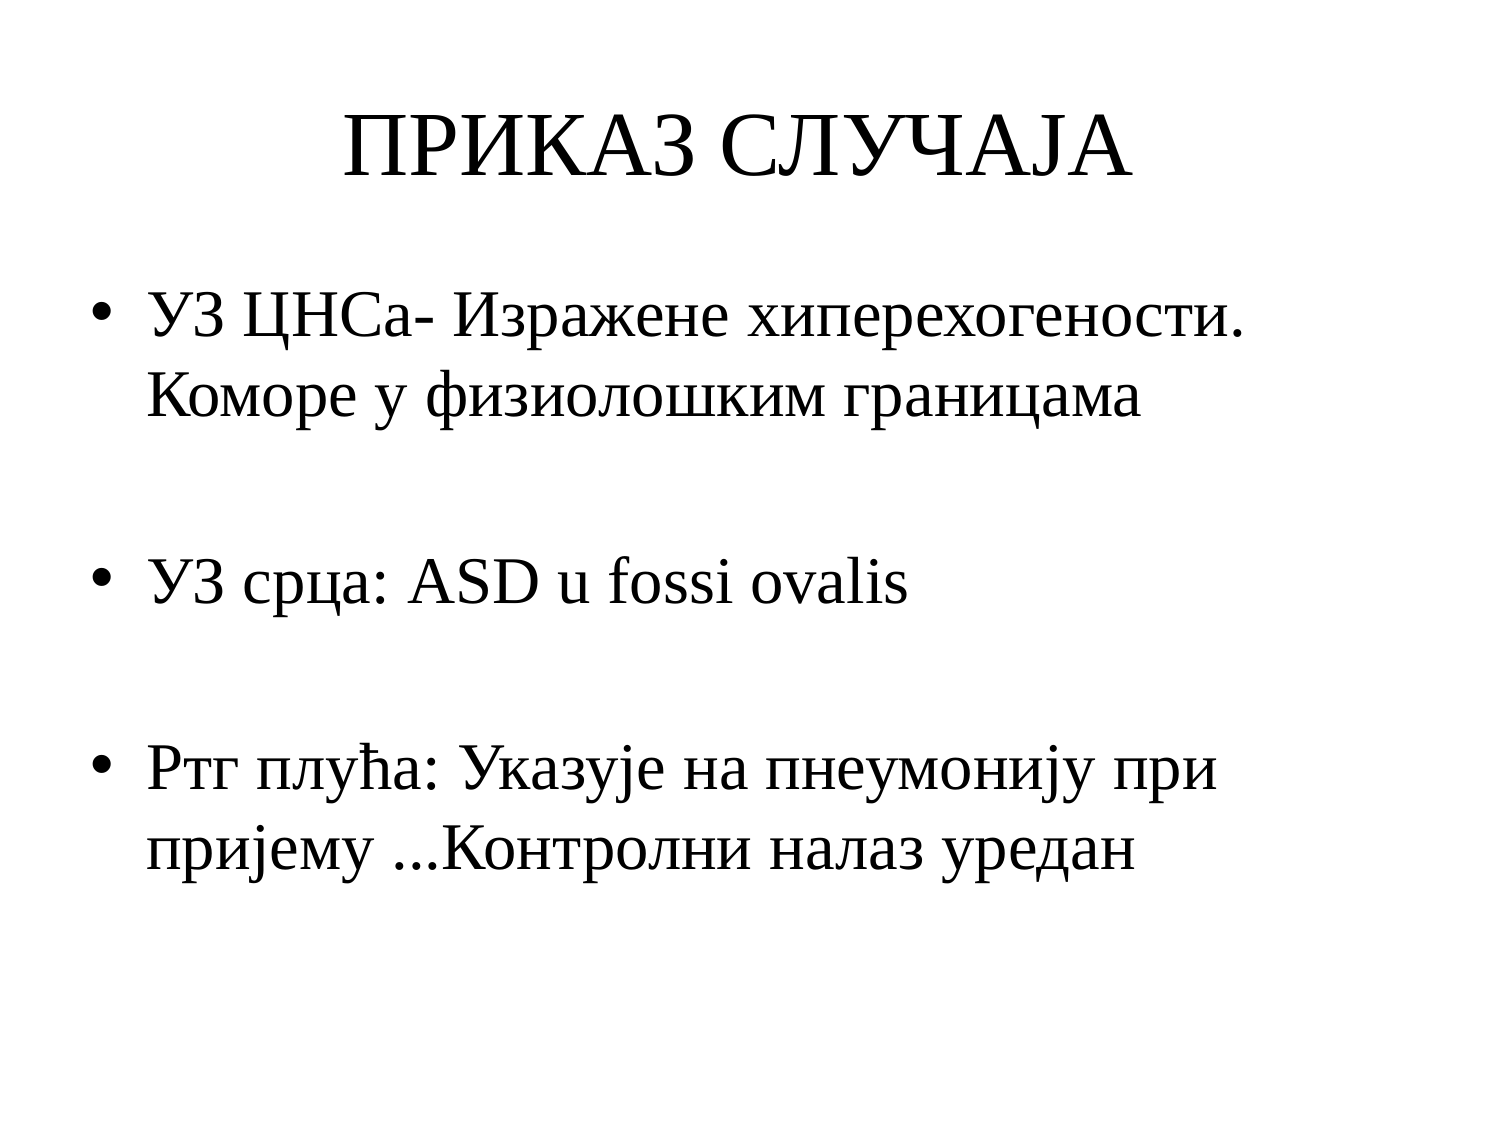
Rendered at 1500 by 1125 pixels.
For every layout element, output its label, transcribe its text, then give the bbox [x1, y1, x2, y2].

list УЗ ЦНСа- Изражене хиперехогености. Коморе у физиолошким границама УЗ срца: ASD u fossi ovalis Ртг плућа: Указује на пнеумонију при пријему ...Контролни налаз уредан [75, 262, 1425, 1005]
title ПРИКАЗ СЛУЧАЈА [75, 45, 1425, 233]
